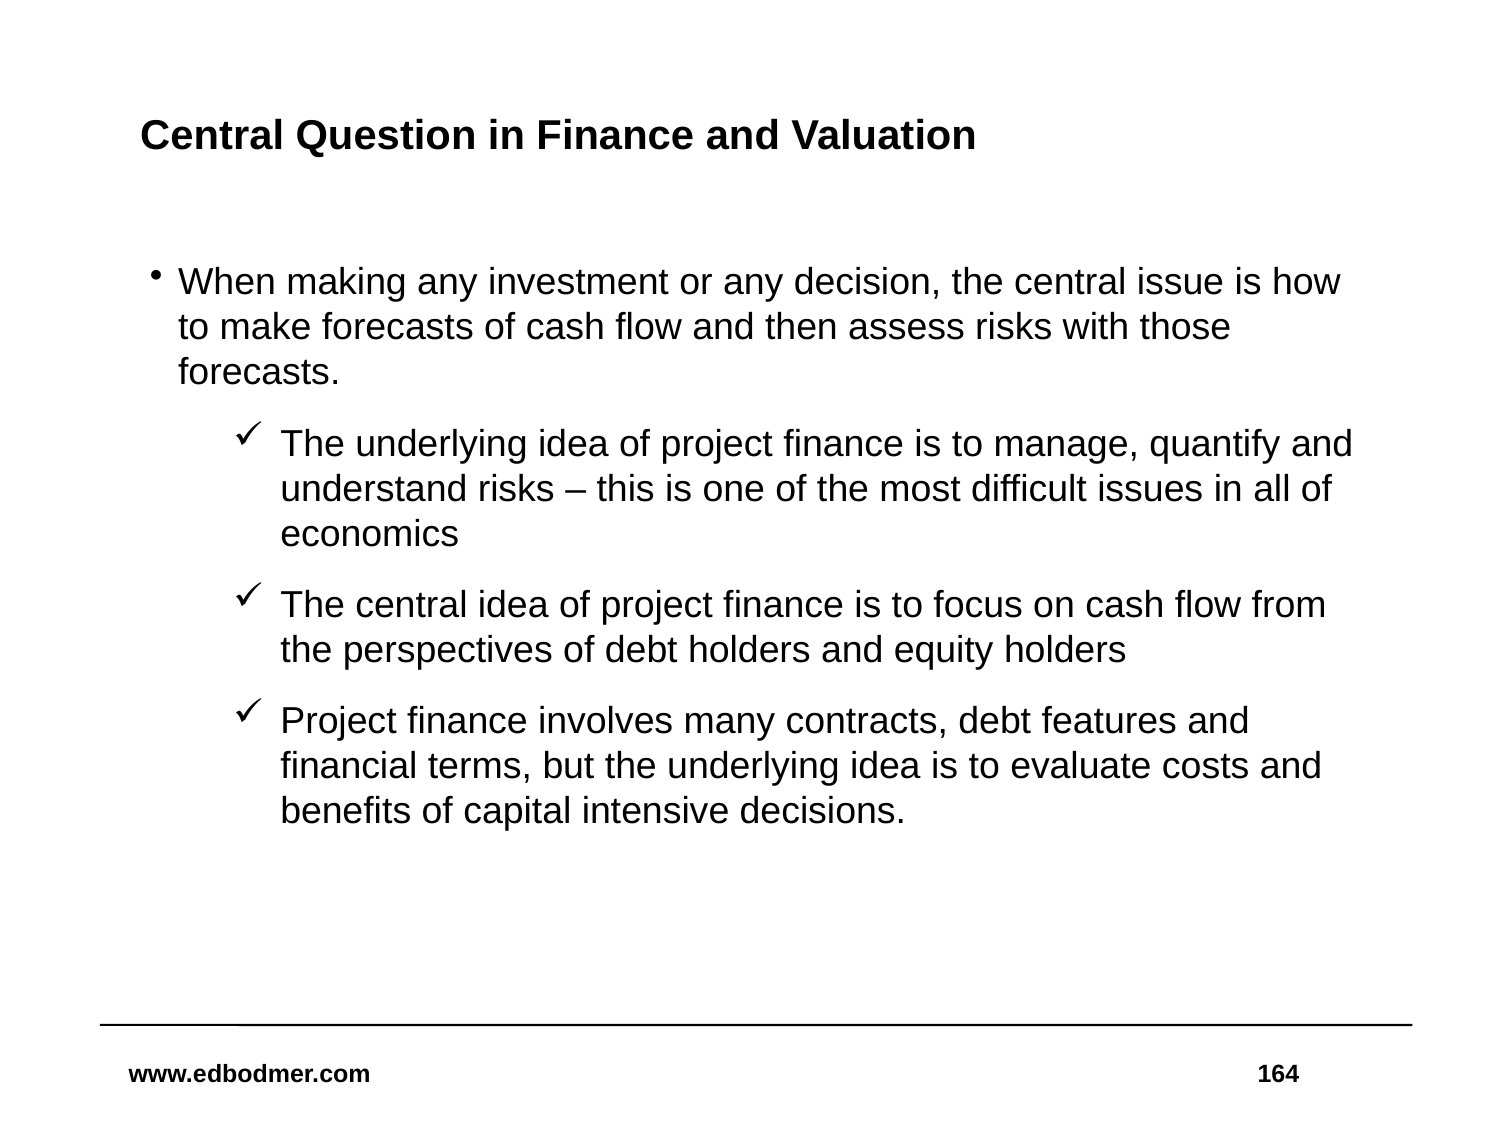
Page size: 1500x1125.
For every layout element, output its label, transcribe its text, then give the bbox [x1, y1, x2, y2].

title Central Question in Finance and Valuation [125, 99, 1288, 225]
list When making any investment or any decision, the central issue is how to make forecasts of cash flow and then assess risks with those forecasts. The underlying idea of project finance is to manage, quantify and understand risks – this is one of the most difficult issues in all of economics The central idea of project finance is to focus on cash flow from the perspectives of debt holders and equity holders Project finance involves many contracts, debt features and financial terms, but the underlying idea is to evaluate costs and benefits of capital intensive decisions. [125, 249, 1375, 1000]
